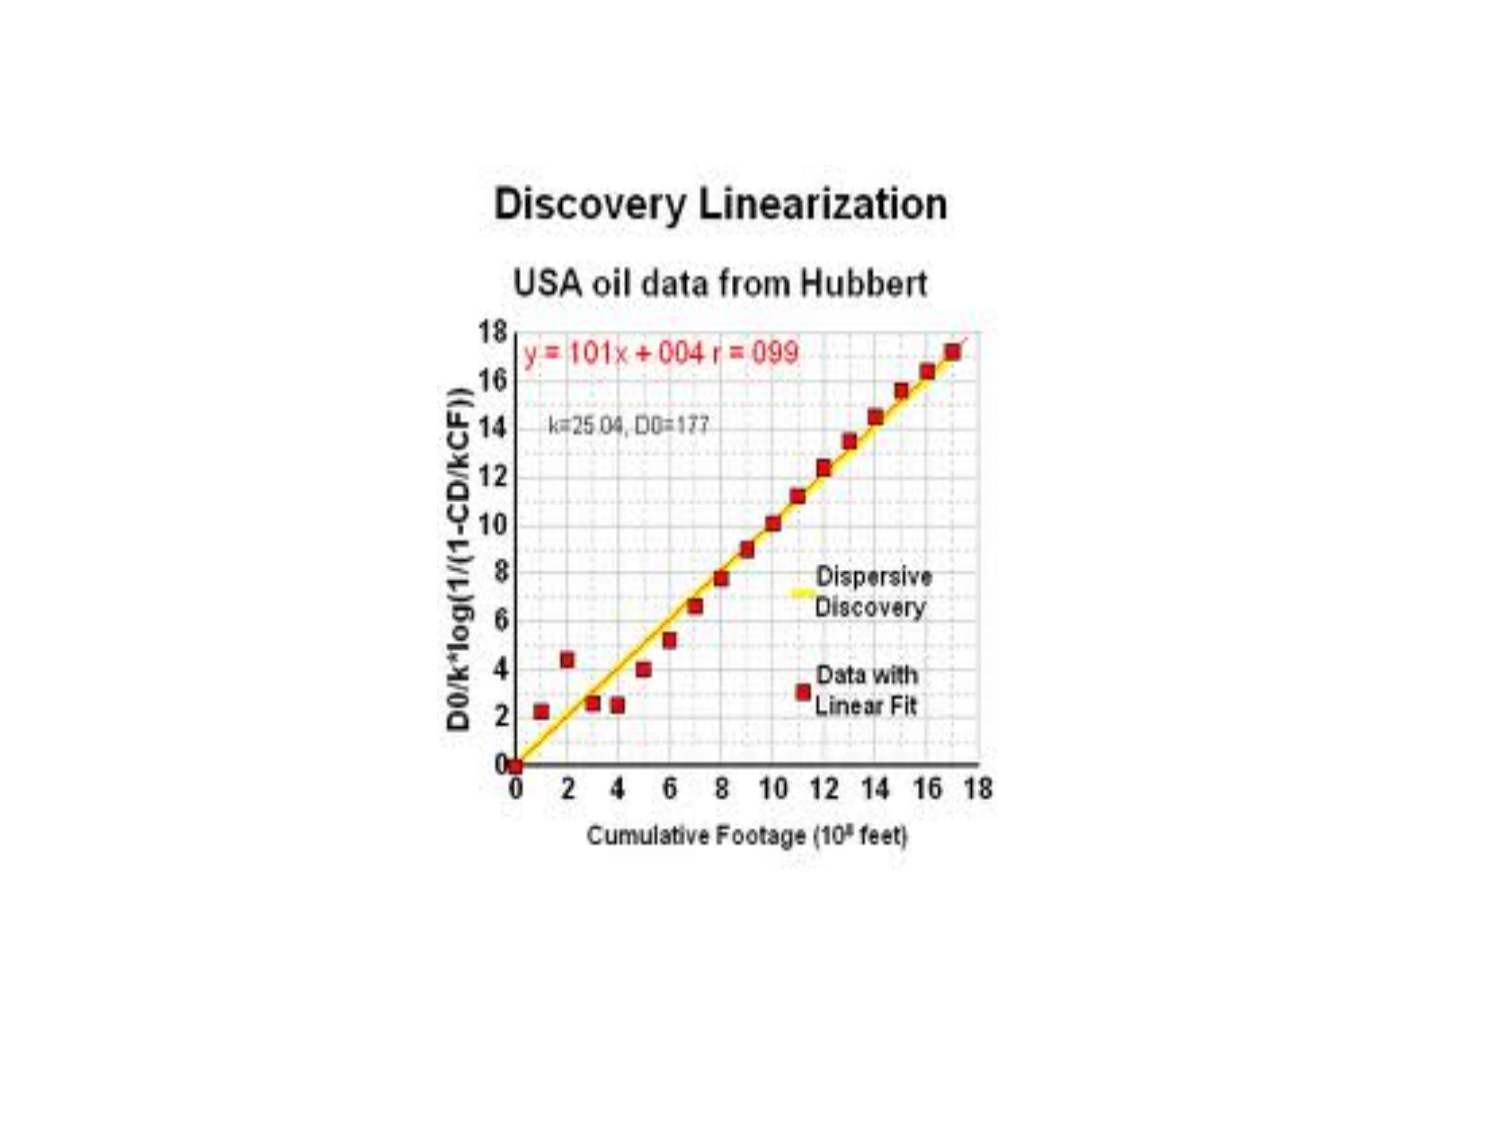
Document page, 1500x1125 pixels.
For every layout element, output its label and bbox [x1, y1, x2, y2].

picture [436, 165, 1007, 891]
